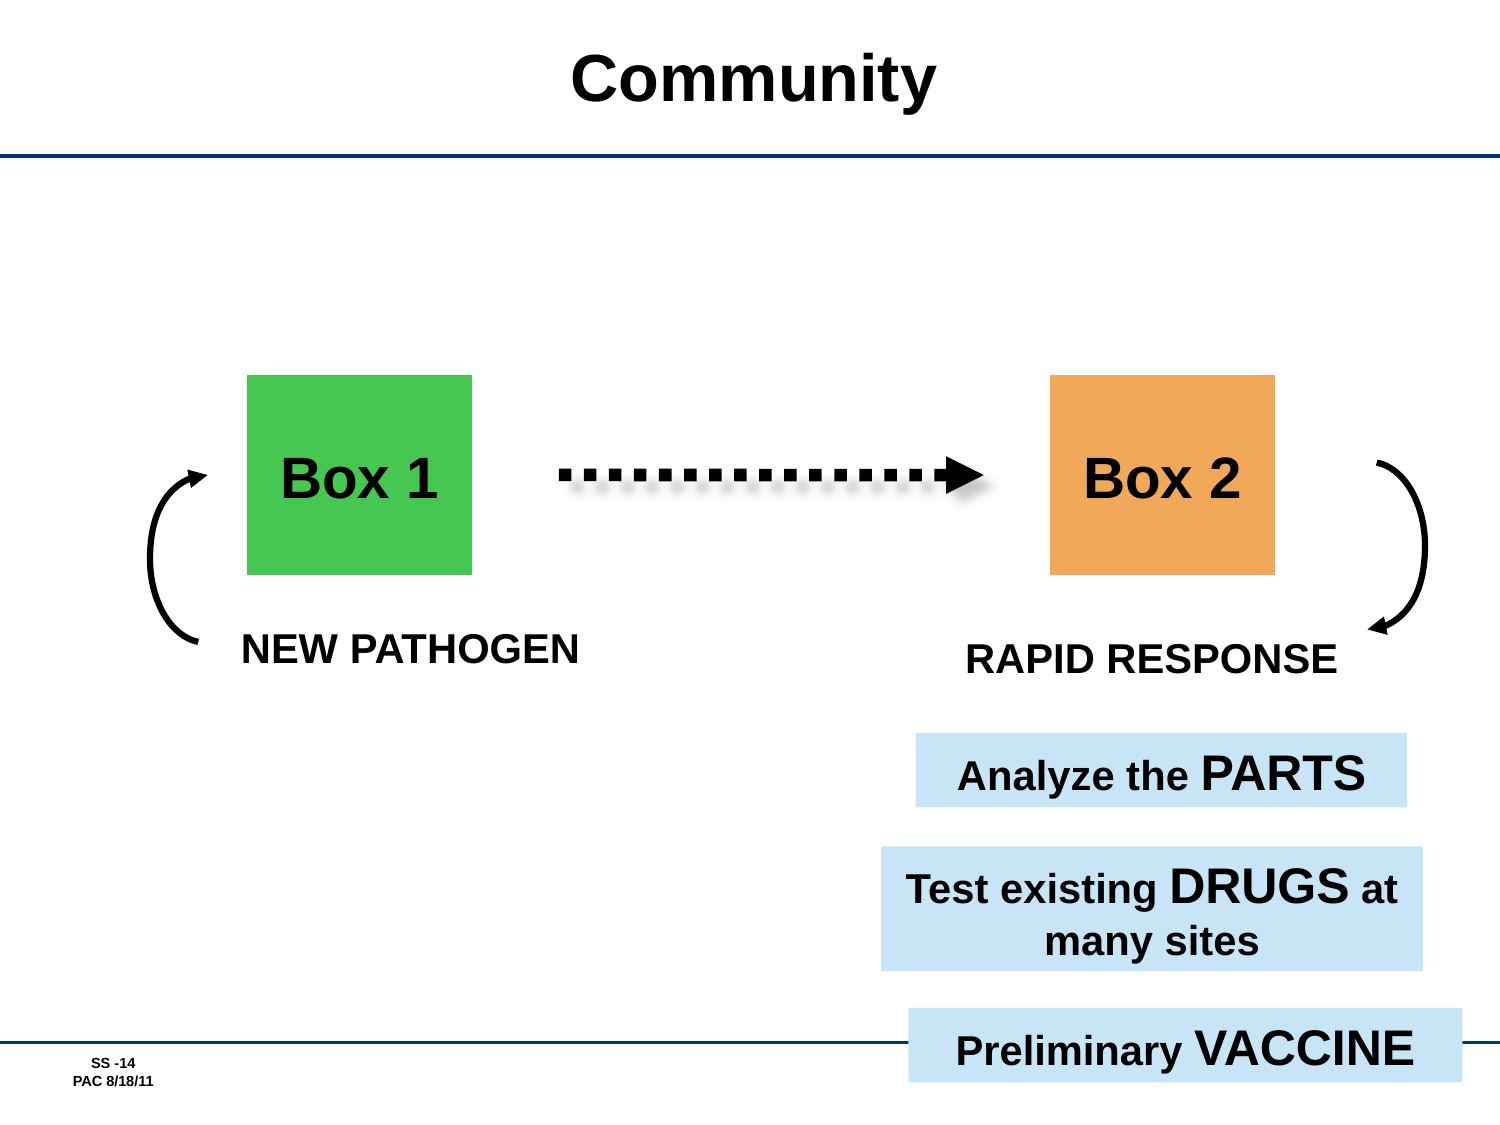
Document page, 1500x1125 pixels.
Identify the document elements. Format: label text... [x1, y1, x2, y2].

text_box Community [134, 33, 1374, 134]
text_box Preliminary VACCINE [908, 1007, 1463, 1083]
text_box NEW PATHOGEN [219, 614, 602, 680]
text_box [149, 470, 208, 643]
text_box Box 1 [247, 375, 473, 575]
text_box Analyze the PARTS [915, 732, 1408, 808]
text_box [949, 462, 1426, 691]
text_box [558, 374, 1276, 576]
text_box Test existing DRUGS at many sites [881, 846, 1423, 972]
